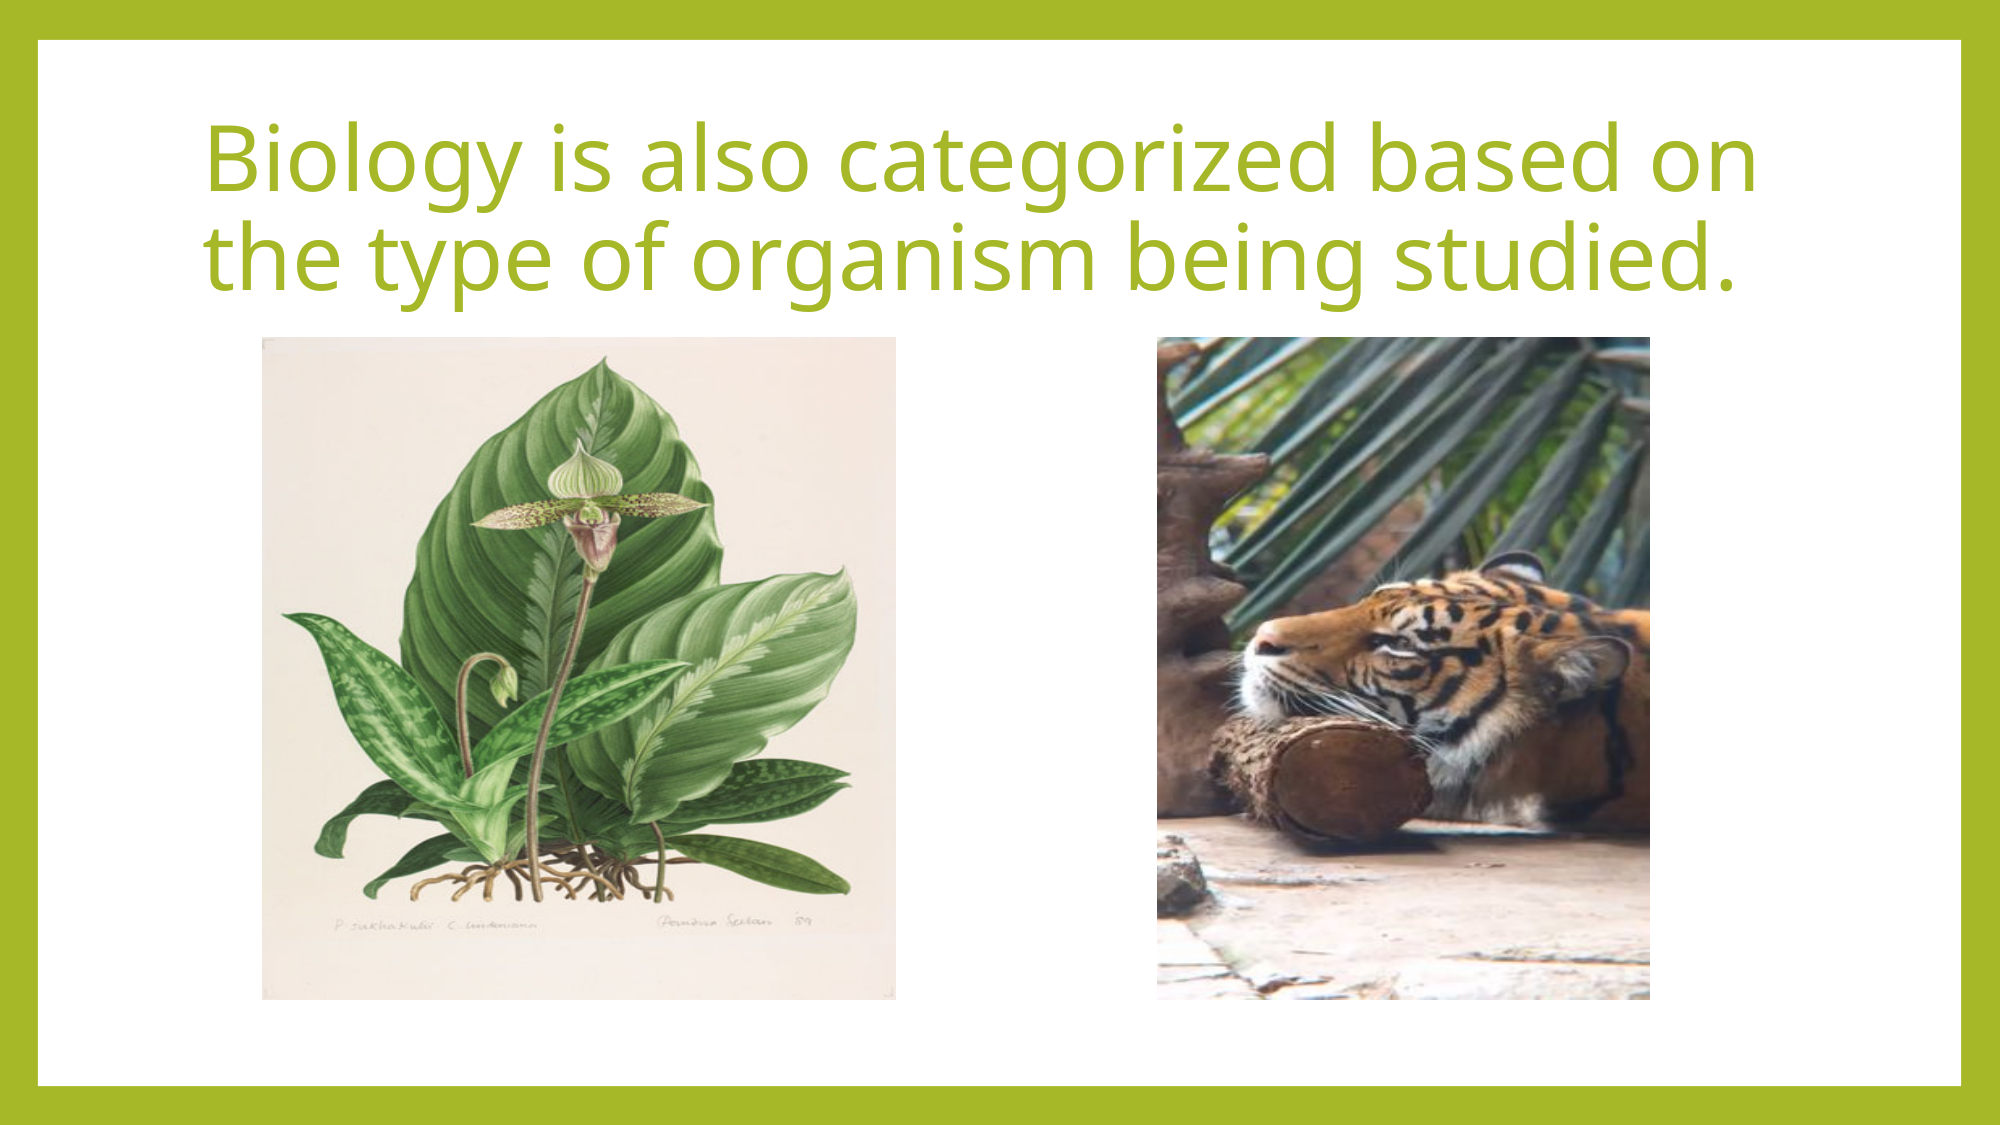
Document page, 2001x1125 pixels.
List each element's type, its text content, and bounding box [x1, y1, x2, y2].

picture [1156, 337, 1651, 1001]
title Biology is also categorized based on the type of organism being studied. [187, 99, 1808, 323]
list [262, 337, 896, 1001]
